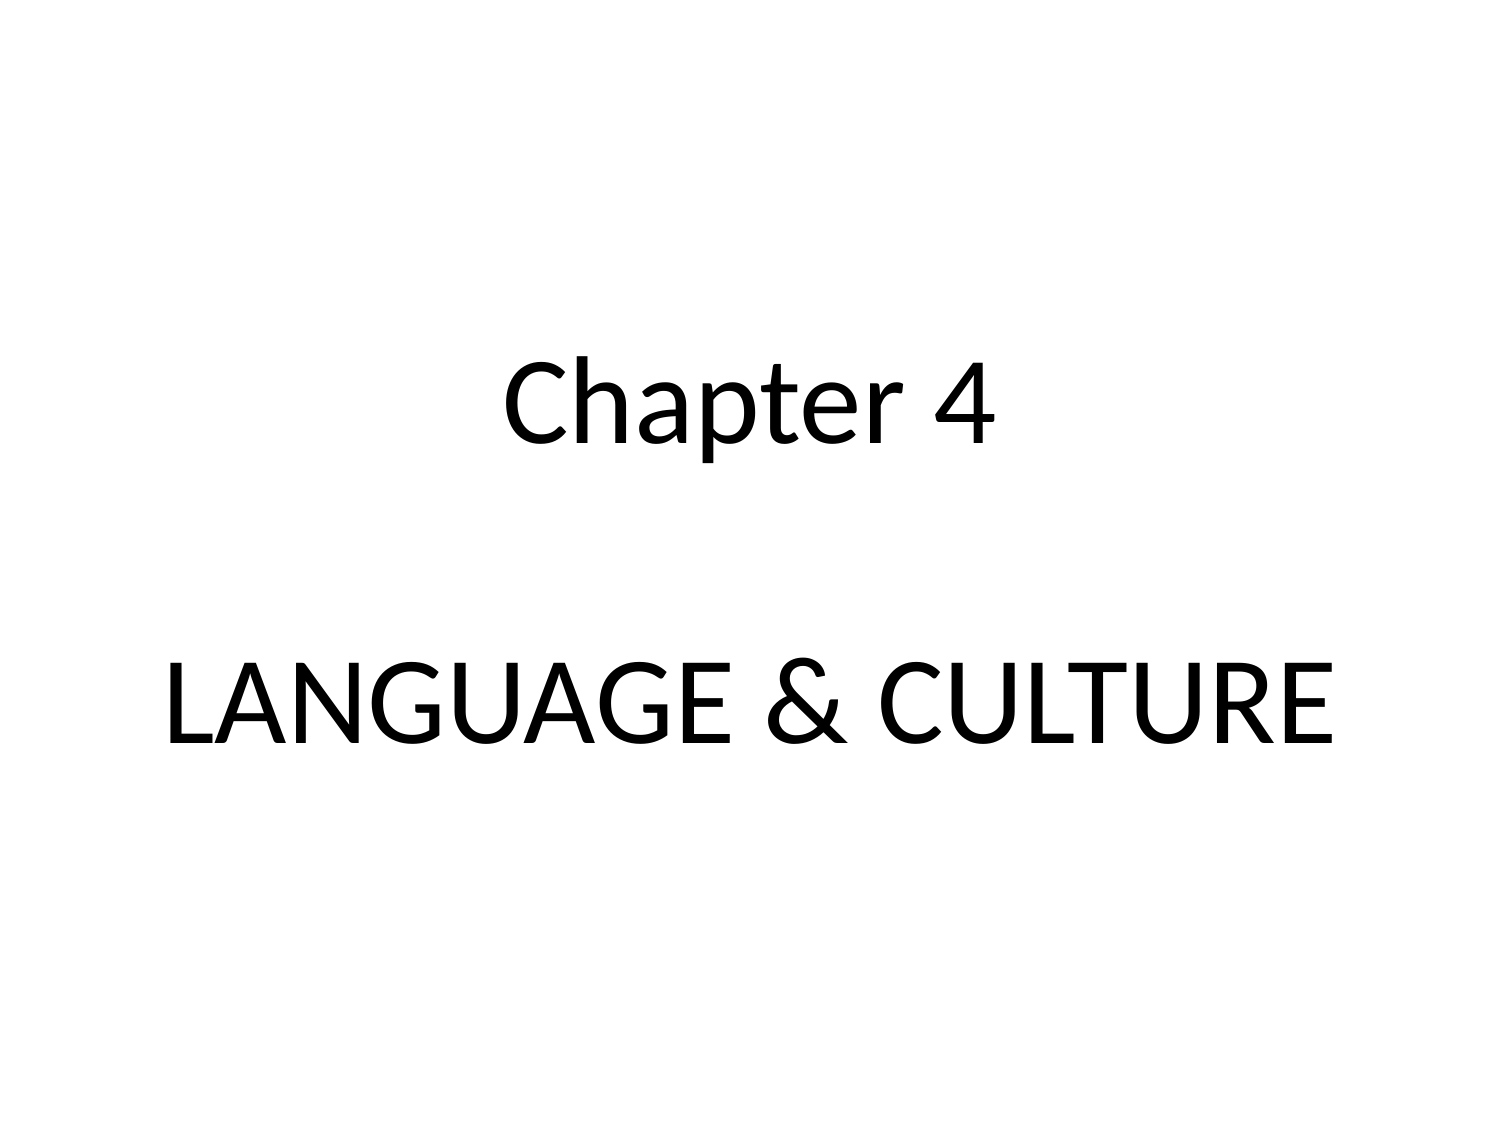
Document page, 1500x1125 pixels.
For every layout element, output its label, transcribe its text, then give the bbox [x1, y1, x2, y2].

title Chapter 4 LANGUAGE & CULTURE [112, 349, 1388, 738]
